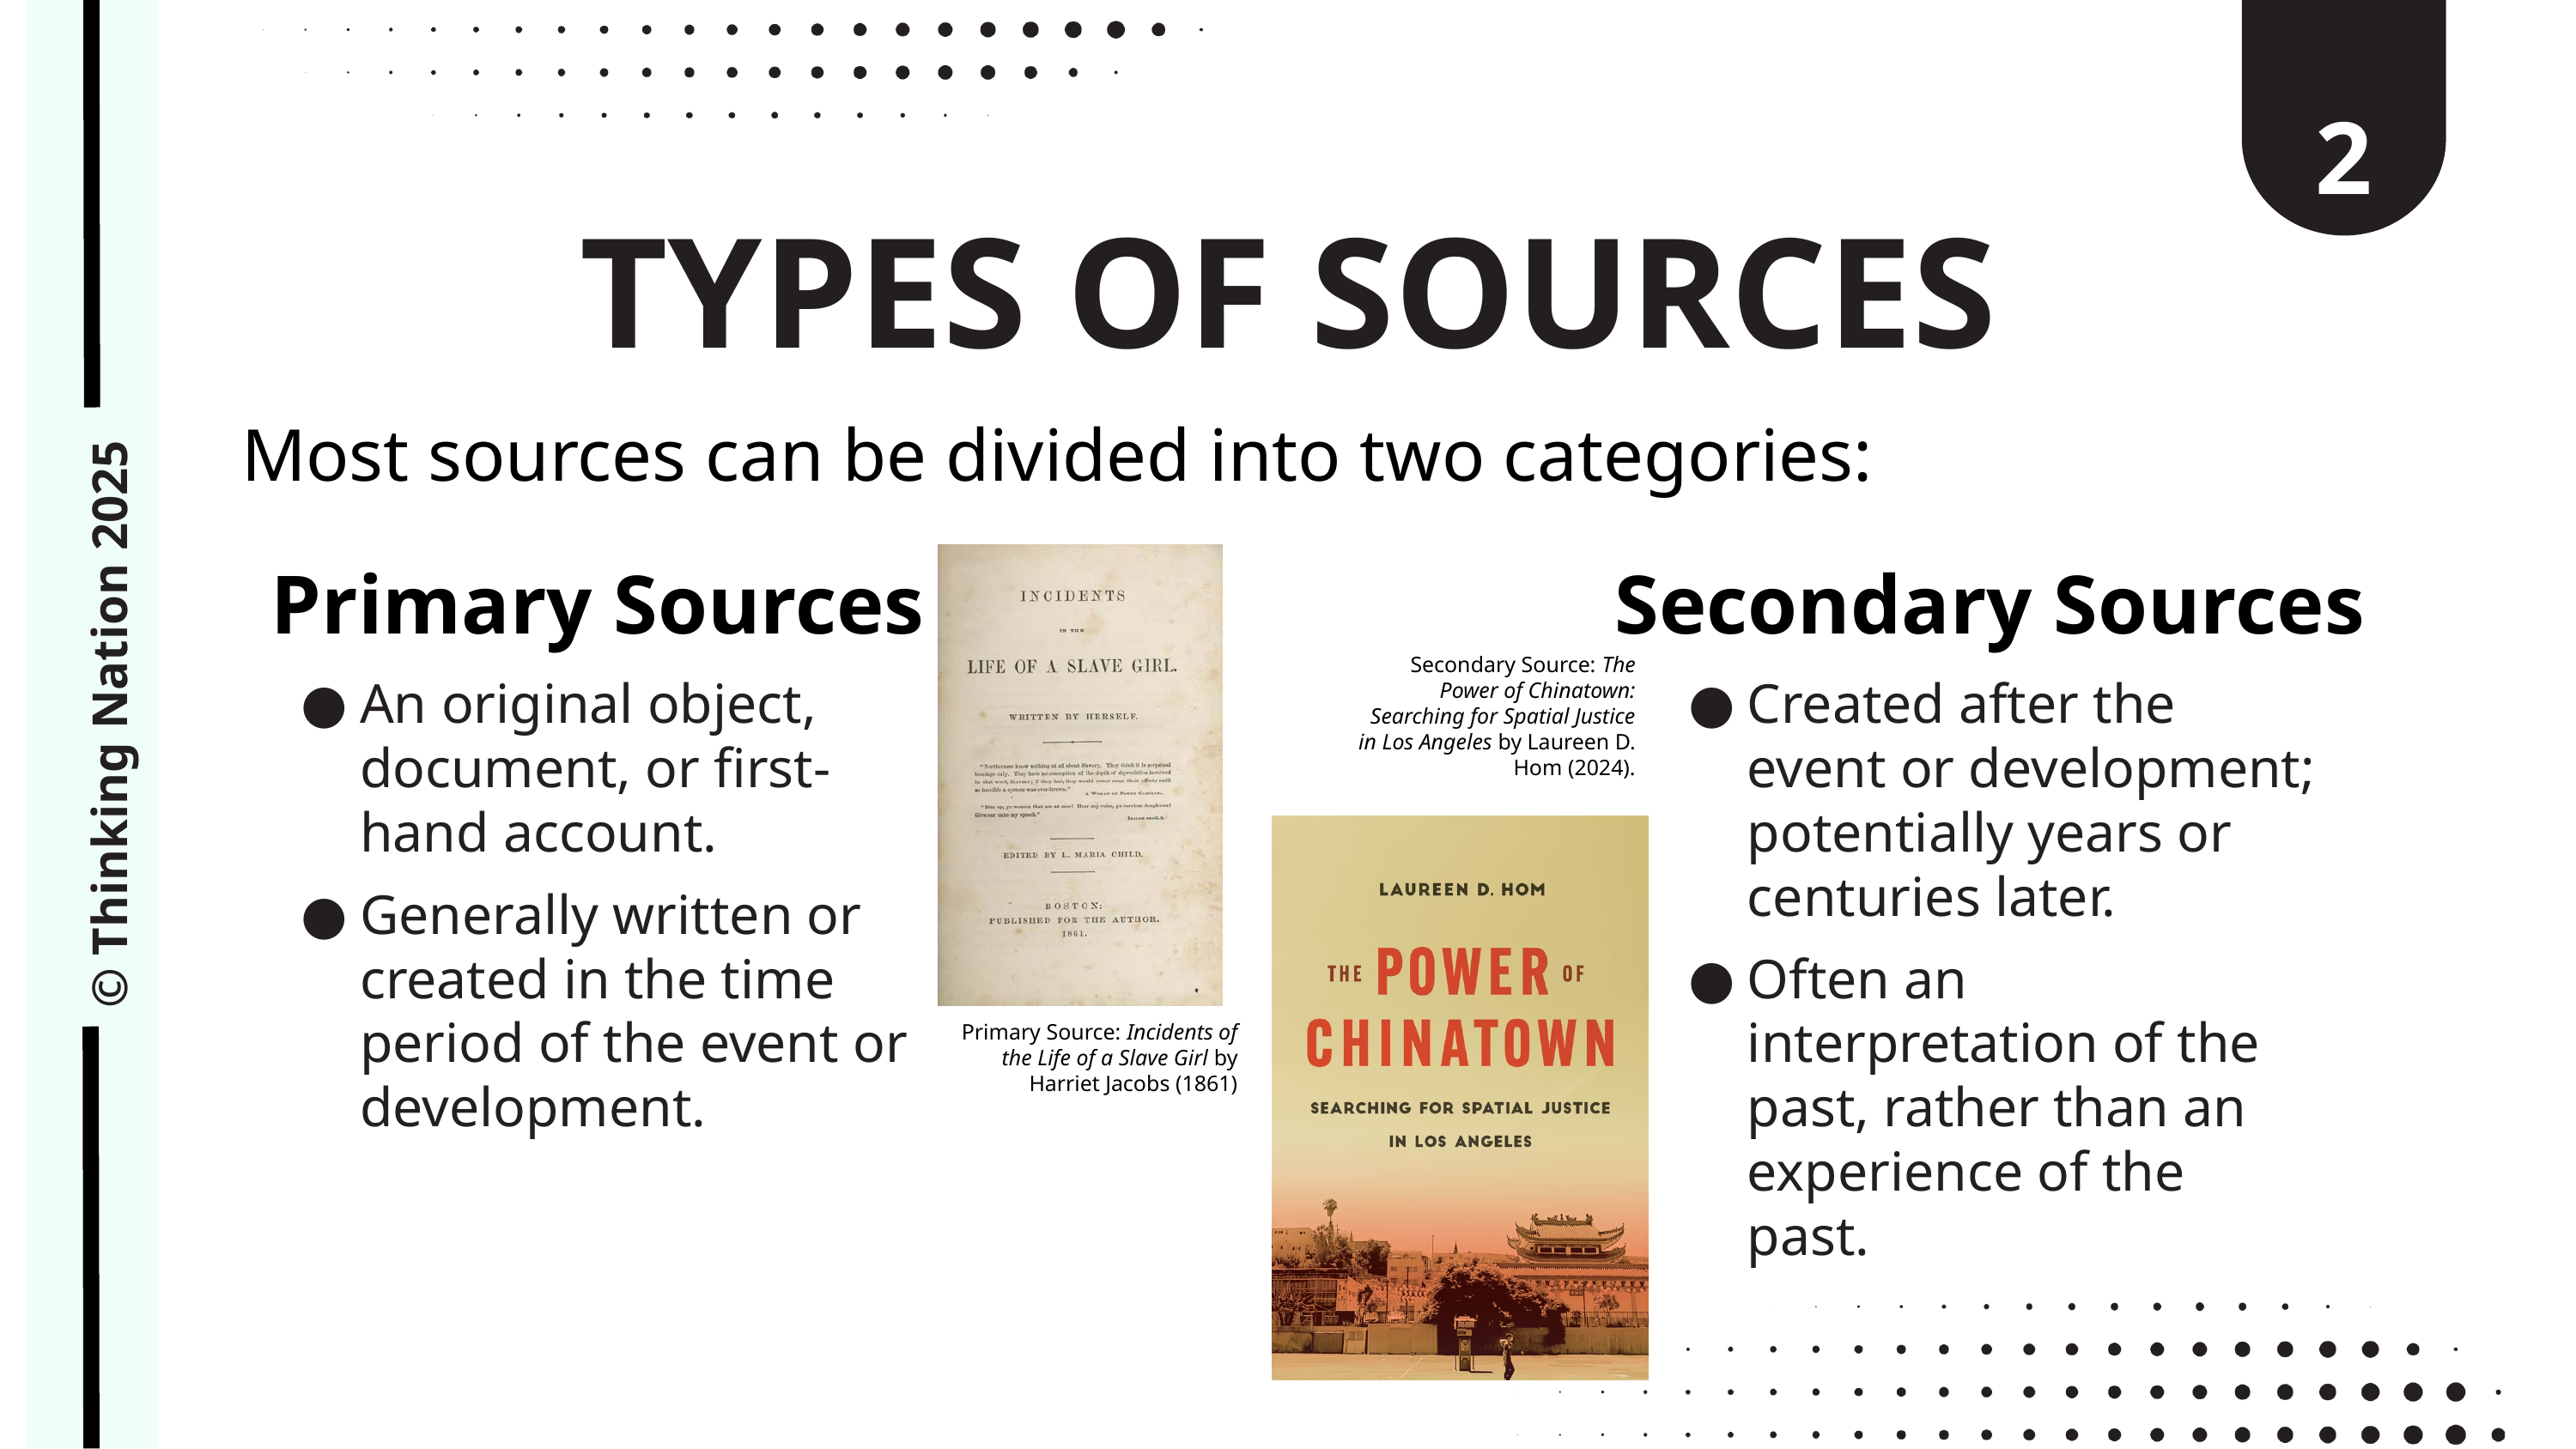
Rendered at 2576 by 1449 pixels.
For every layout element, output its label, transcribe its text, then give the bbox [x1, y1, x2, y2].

text_box [220, 0, 1251, 118]
text_box Created after the event or development; potentially years or centuries later. Often an interpretation of the past, rather than an experience of the past. [1669, 656, 2330, 1280]
picture [938, 544, 1224, 1006]
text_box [2233, 0, 2455, 236]
text_box [1474, 1302, 2506, 1449]
text_box Primary Sources [191, 514, 1004, 651]
text_box Primary Source: Incidents of the Life of a Slave Girl by Harriet Jacobs (1861) [938, 1005, 1251, 1108]
text_box An original object, document, or first-hand account. Generally written or created in the time period of the event or development. [283, 656, 923, 1151]
text_box Most sources can be divided into two categories: [241, 375, 2576, 496]
text_box Secondary Source: The Power of Chinatown: Searching for Spatial Justice in Los Angeles by Laureen D. Hom (2024). [1336, 638, 1649, 793]
text_box TYPES OF SOURCES [359, 123, 2216, 379]
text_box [26, 0, 159, 1449]
text_box Secondary Sources [1583, 514, 2396, 651]
picture [1272, 815, 1649, 1380]
